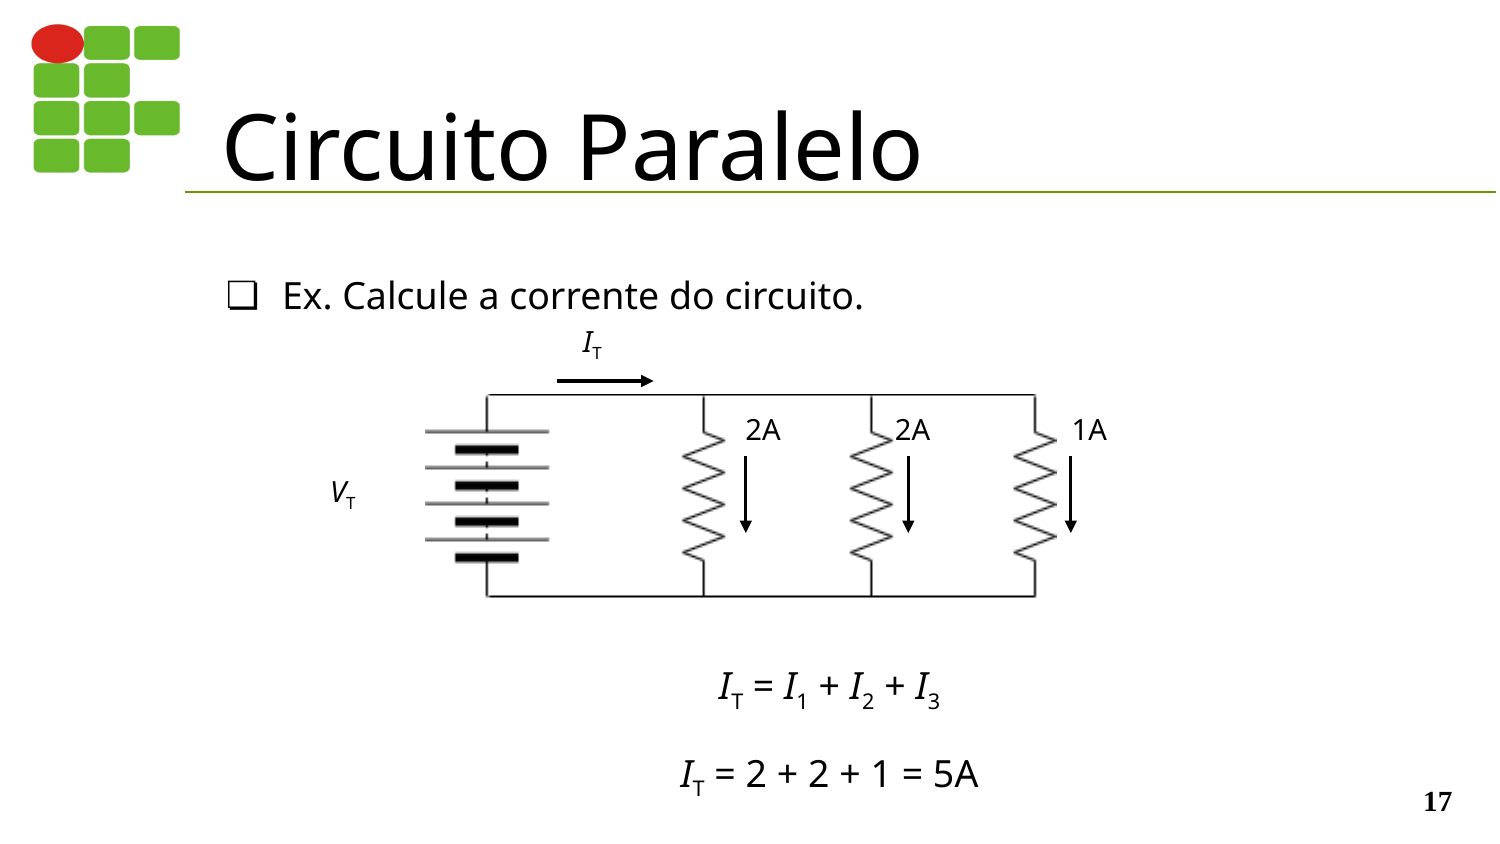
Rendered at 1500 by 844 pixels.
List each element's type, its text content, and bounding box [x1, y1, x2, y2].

list IT = 2 + 2 + 1 = 5A [192, 716, 1468, 790]
text_box VT [314, 458, 402, 518]
title Circuito Paralelo [206, 26, 1468, 207]
text_box IT [567, 308, 655, 368]
list Ex. Calcule a corrente do circuito. [192, 241, 1468, 316]
text_box 1A [1058, 395, 1144, 455]
text_box ‹#› [1155, 790, 1468, 825]
picture [425, 394, 1057, 600]
list IT = I1 + I2 + I3 [192, 629, 1468, 703]
picture [29, 23, 182, 174]
